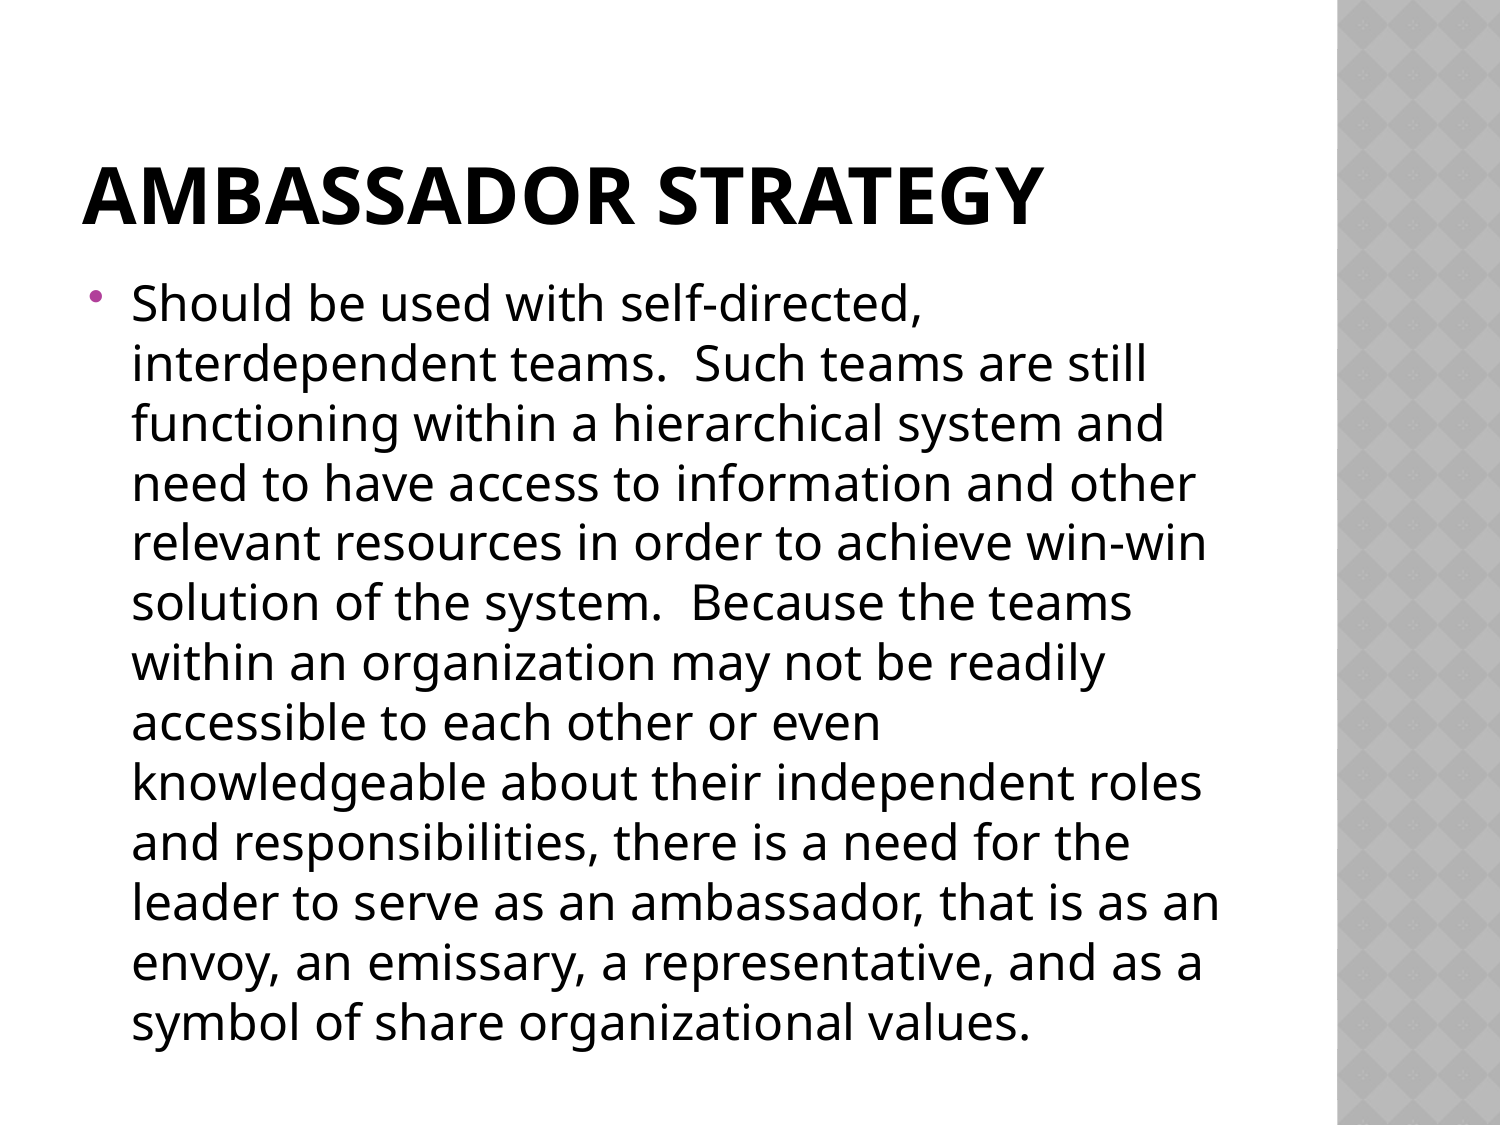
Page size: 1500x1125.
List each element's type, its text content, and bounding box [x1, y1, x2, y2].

list Should be used with self-directed, interdependent teams. Such teams are still functioning within a hierarchical system and need to have access to information and other relevant resources in order to achieve win-win solution of the system. Because the teams within an organization may not be readily accessible to each other or even knowledgeable about their independent roles and responsibilities, there is a need for the leader to serve as an ambassador, that is as an envoy, an emissary, a representative, and as a symbol of share organizational values. [75, 264, 1263, 1059]
title Ambassador strategy [75, 52, 1263, 240]
